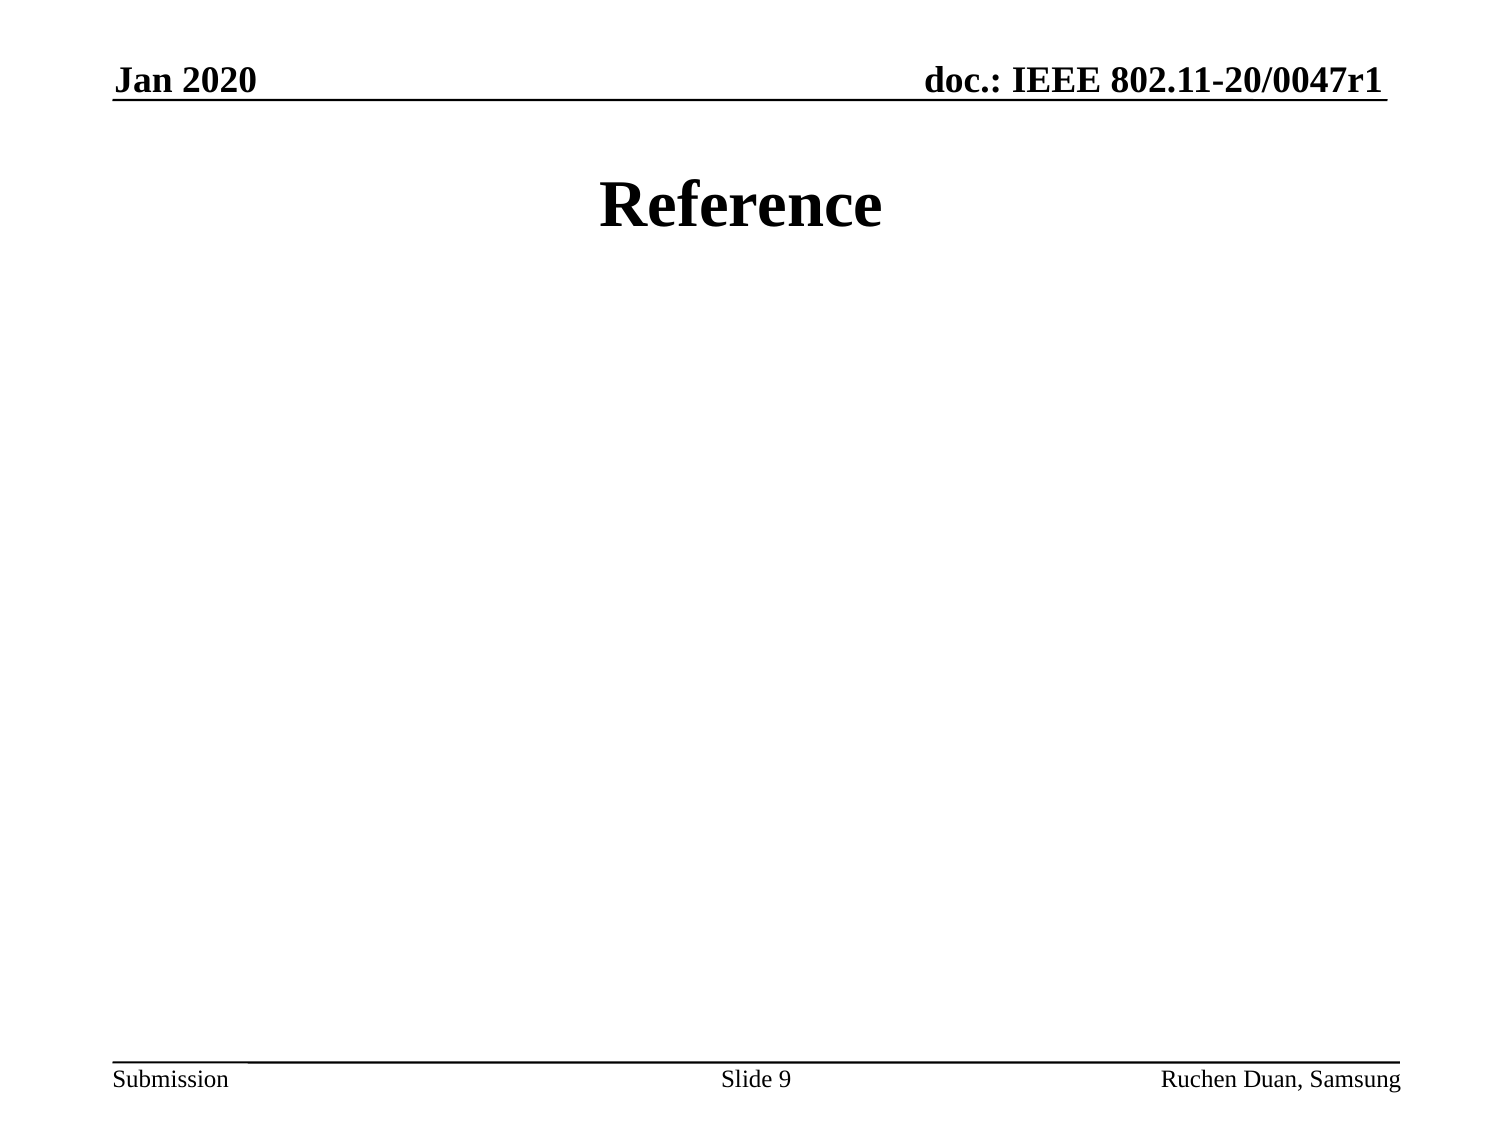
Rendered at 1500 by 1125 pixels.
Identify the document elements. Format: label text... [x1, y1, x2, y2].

footer Ruchen Duan, Samsung [1157, 1061, 1402, 1093]
title Reference [112, 112, 1388, 288]
slide_number Slide 9 [712, 1061, 800, 1093]
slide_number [114, 54, 259, 101]
